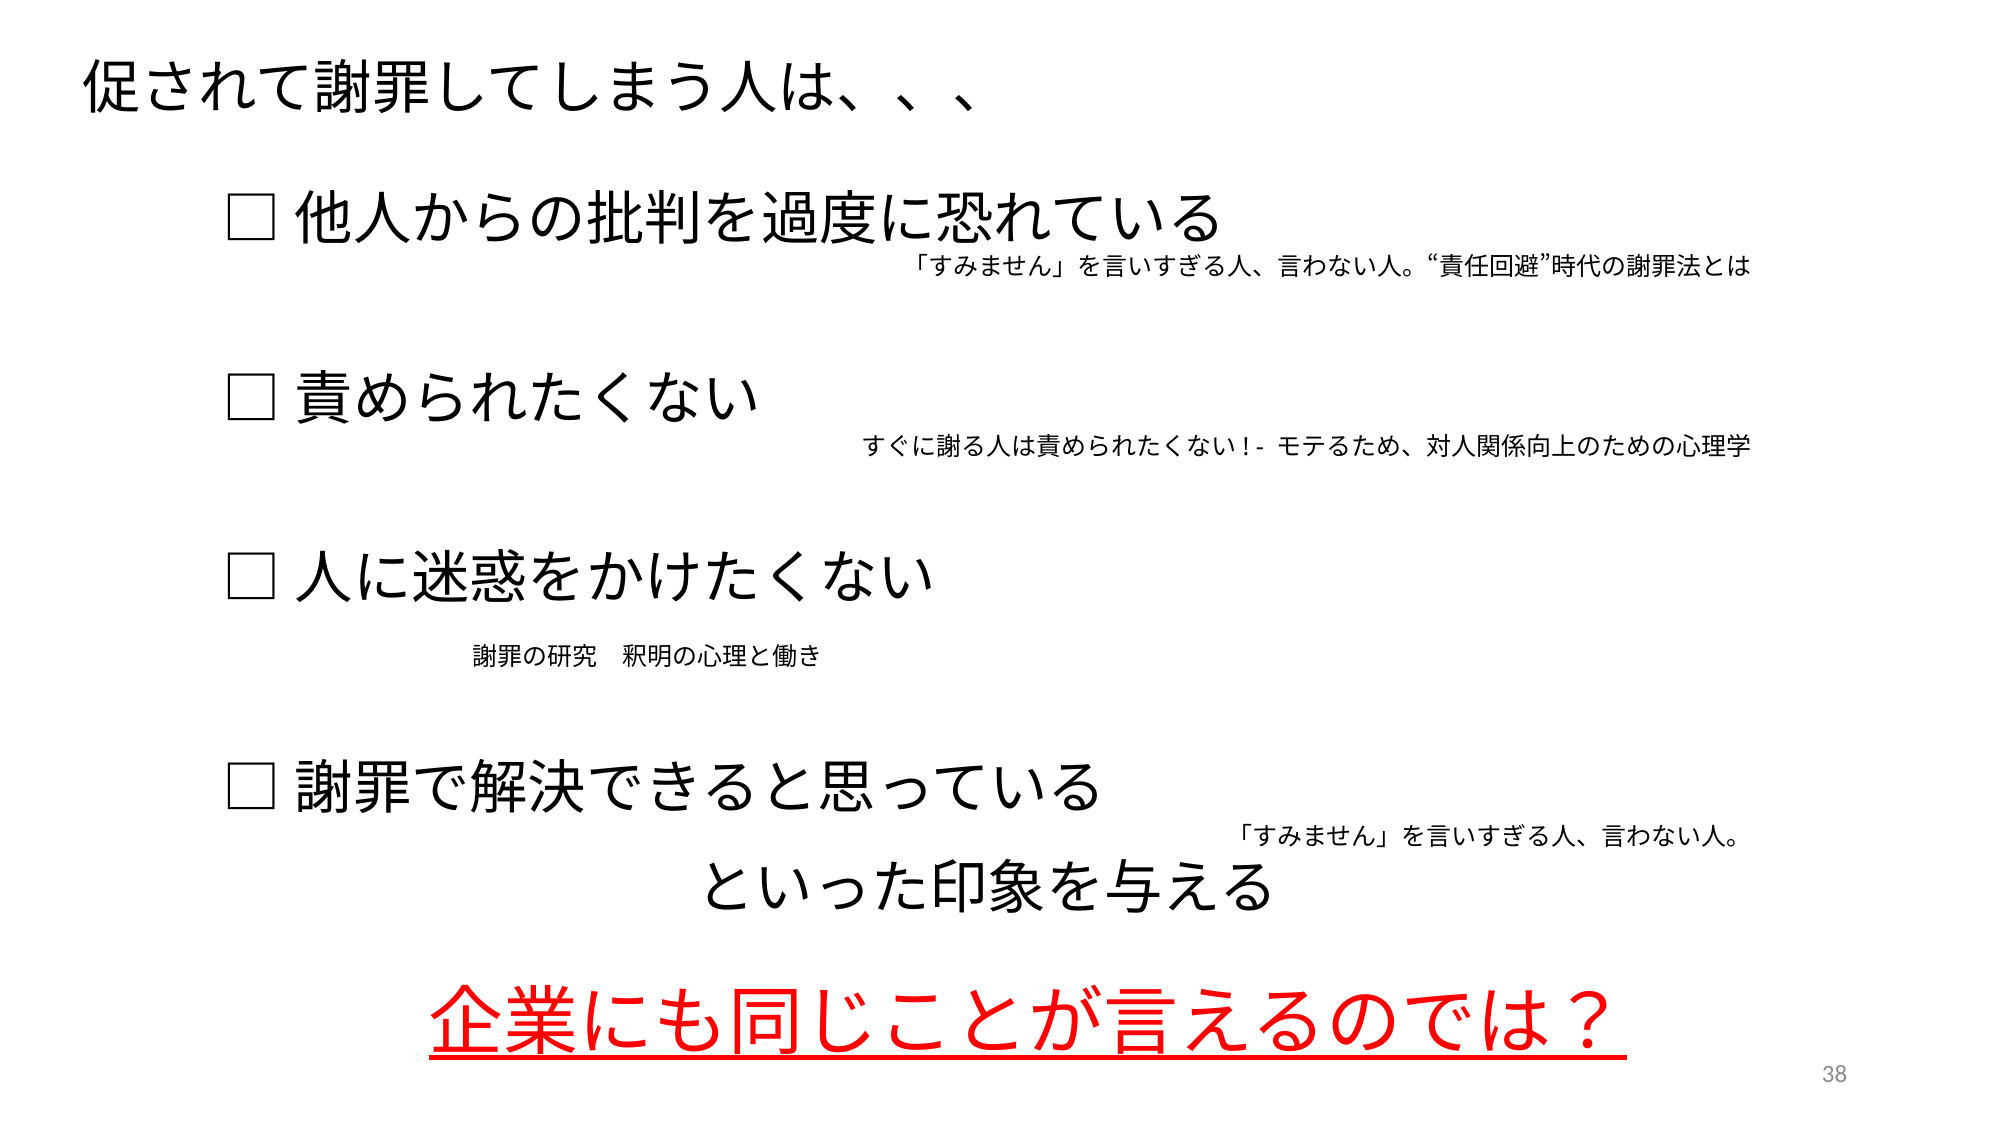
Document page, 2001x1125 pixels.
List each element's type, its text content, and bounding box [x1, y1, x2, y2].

text_box 促されて謝罪してしまう人は、、、 [67, 42, 1265, 128]
text_box 企業にも同じことが言えるのでは？ [414, 966, 1660, 1072]
text_box □他人からの批判を過度に恐れている 「すみません」を言いすぎる人、言わない人。“責任回避”時代の謝罪法とは □責められたくない すぐに謝る人は責められたくない! - モテるため、対人関係向上のための心理学 □人に迷惑をかけたくない 謝罪の研究 釈明の心理と働き □謝罪で解決できると思っている 「すみません」を言いすぎる人、言わない人。 といった印象を与える [208, 173, 1767, 928]
slide_number 38 [1412, 1042, 1863, 1103]
